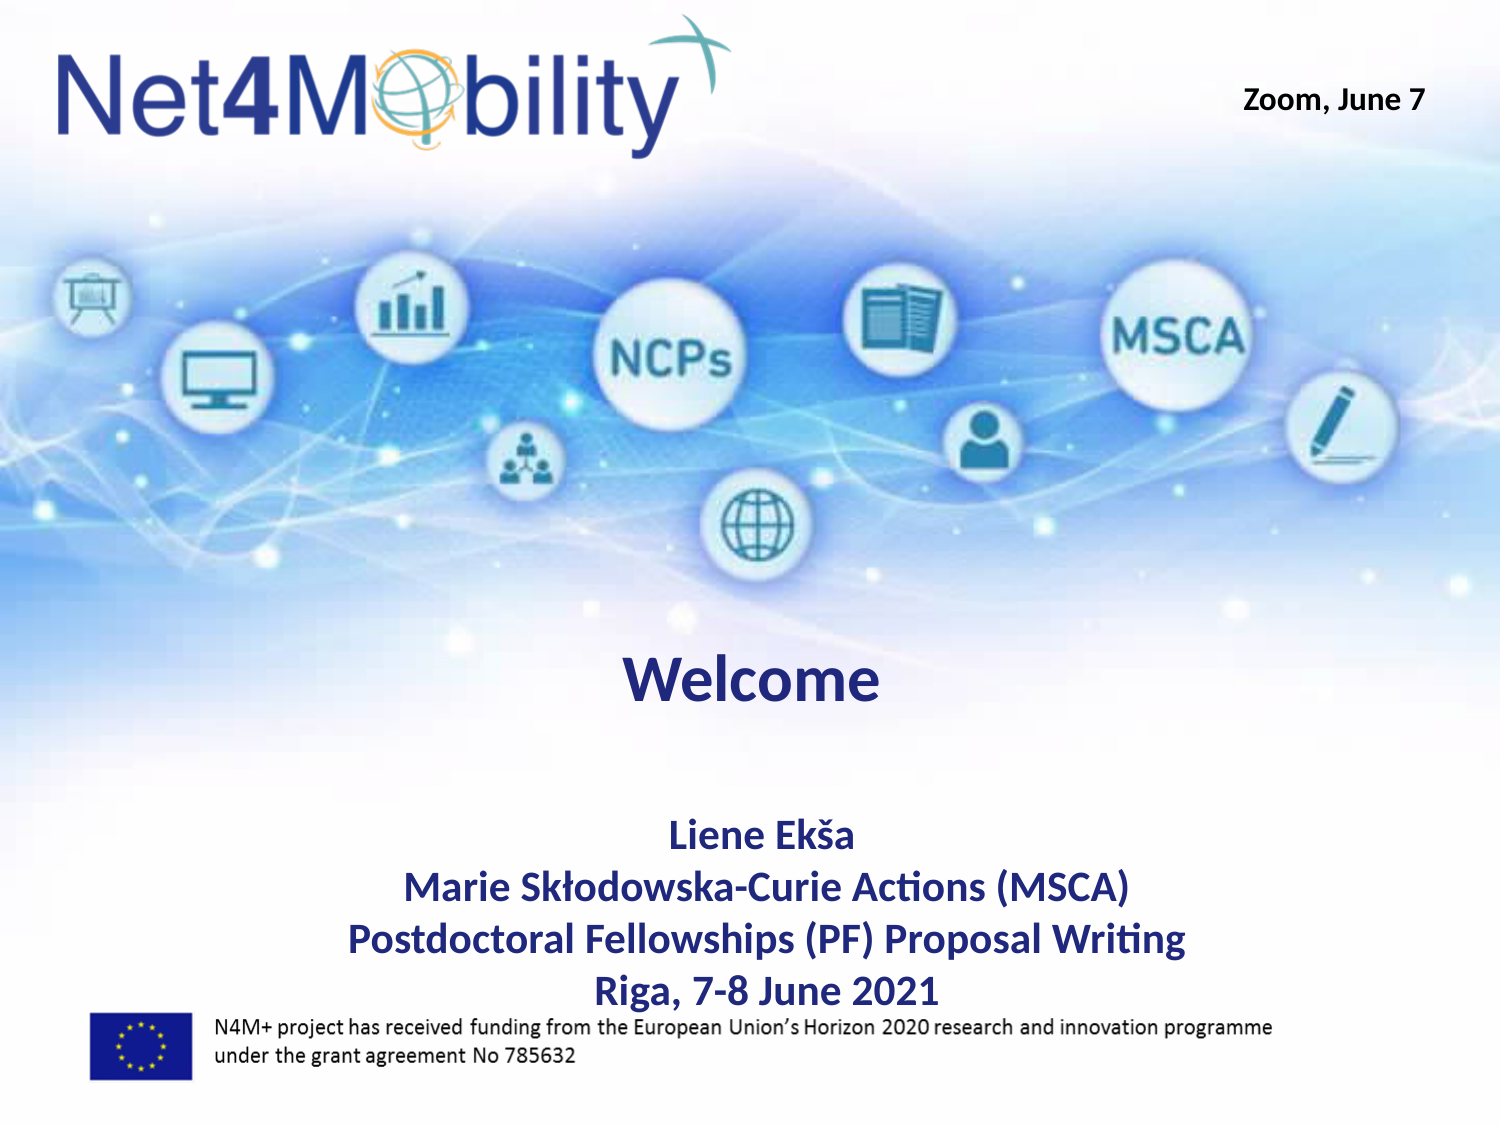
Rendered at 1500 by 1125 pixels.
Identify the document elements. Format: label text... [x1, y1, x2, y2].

text_box Zoom, June 7 [873, 32, 1441, 163]
text_box Liene Ekša Marie Skłodowska-Curie Actions (MSCA) Postdoctoral Fellowships (PF) Proposal Writing Riga, 7-8 June 2021 [92, 798, 1443, 1024]
picture [0, 0, 1500, 1125]
title Welcome [76, 562, 1427, 787]
